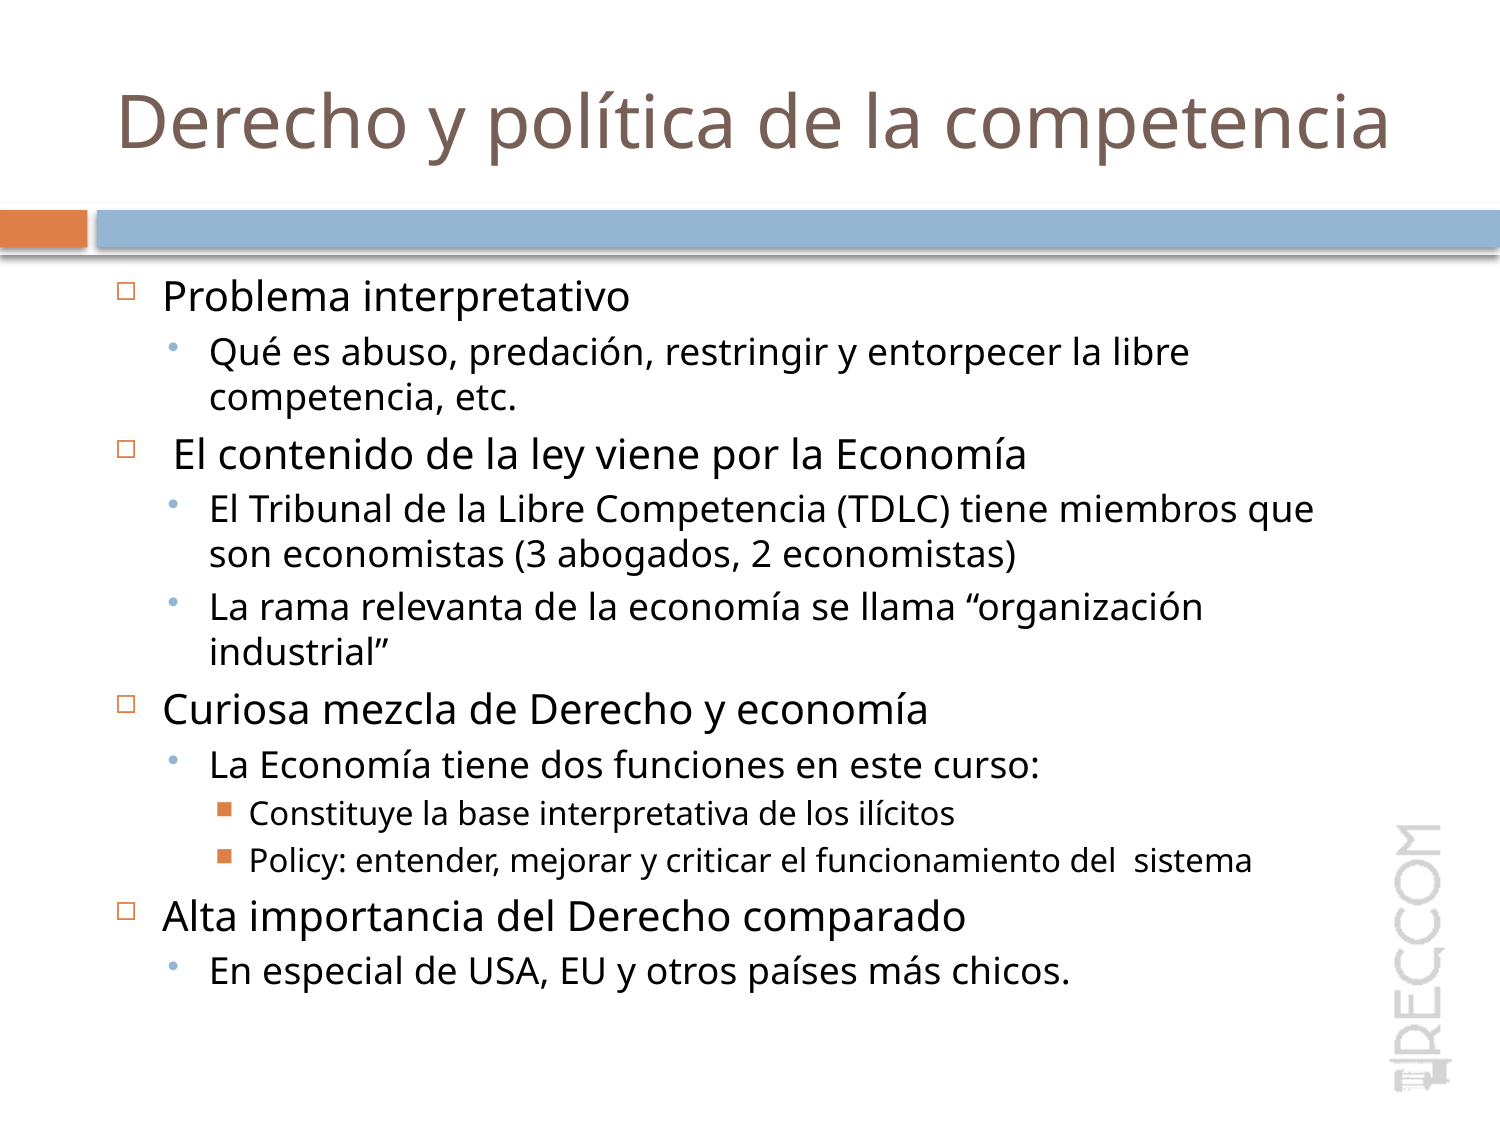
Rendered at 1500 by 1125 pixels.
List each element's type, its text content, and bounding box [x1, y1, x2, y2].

title Derecho y política de la competencia [100, 37, 1438, 200]
list Problema interpretativo Qué es abuso, predación, restringir y entorpecer la libre competencia, etc. El contenido de la ley viene por la Economía El Tribunal de la Libre Competencia (TDLC) tiene miembros que son economistas (3 abogados, 2 economistas) La rama relevanta de la economía se llama “organización industrial” Curiosa mezcla de Derecho y economía La Economía tiene dos funciones en este curso: Constituye la base interpretativa de los ilícitos Policy: entender, mejorar y criticar el funcionamiento del sistema Alta importancia del Derecho comparado En especial de USA, EU y otros países más chicos. [100, 262, 1400, 1000]
